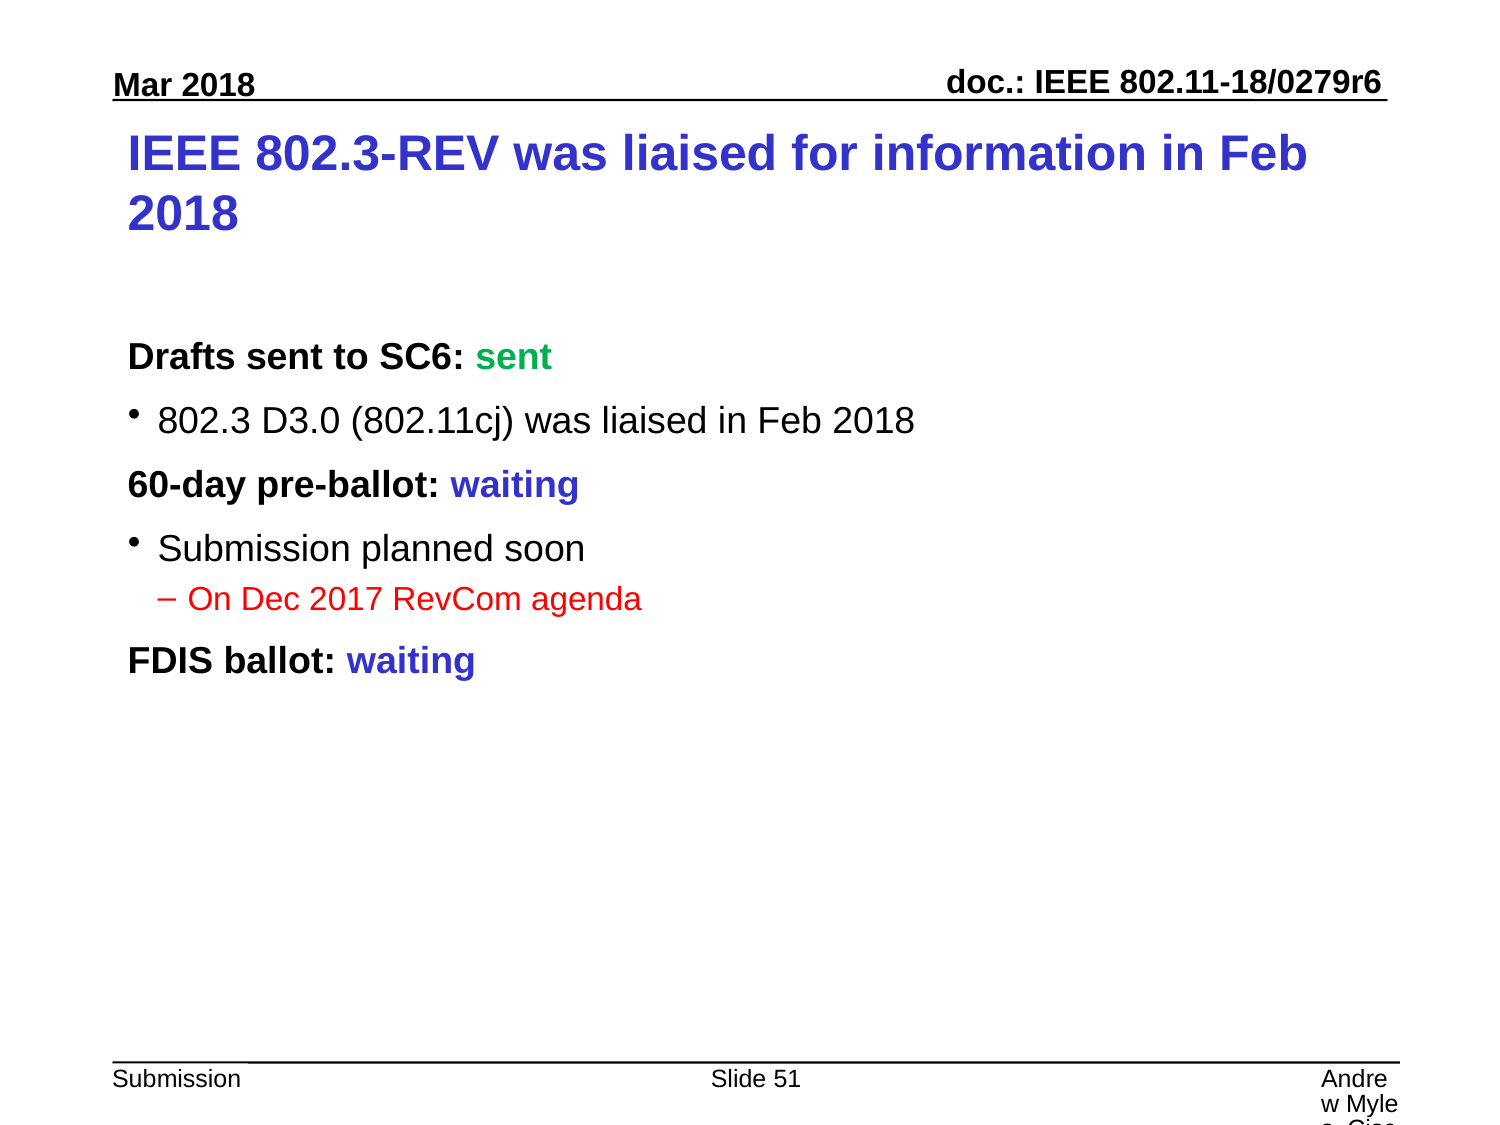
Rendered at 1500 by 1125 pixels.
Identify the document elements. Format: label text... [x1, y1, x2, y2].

slide_number Slide 51 [709, 1061, 803, 1093]
footer Andrew Myles, Cisco [1320, 1061, 1402, 1093]
title IEEE 802.3-REV was liaised for information in Feb 2018 [112, 112, 1388, 288]
list Drafts sent to SC6: sent 802.3 D3.0 (802.11cj) was liaised in Feb 2018 60-day pre-ballot: waiting Submission planned soon On Dec 2017 RevCom agenda FDIS ballot: waiting [112, 324, 1388, 1000]
